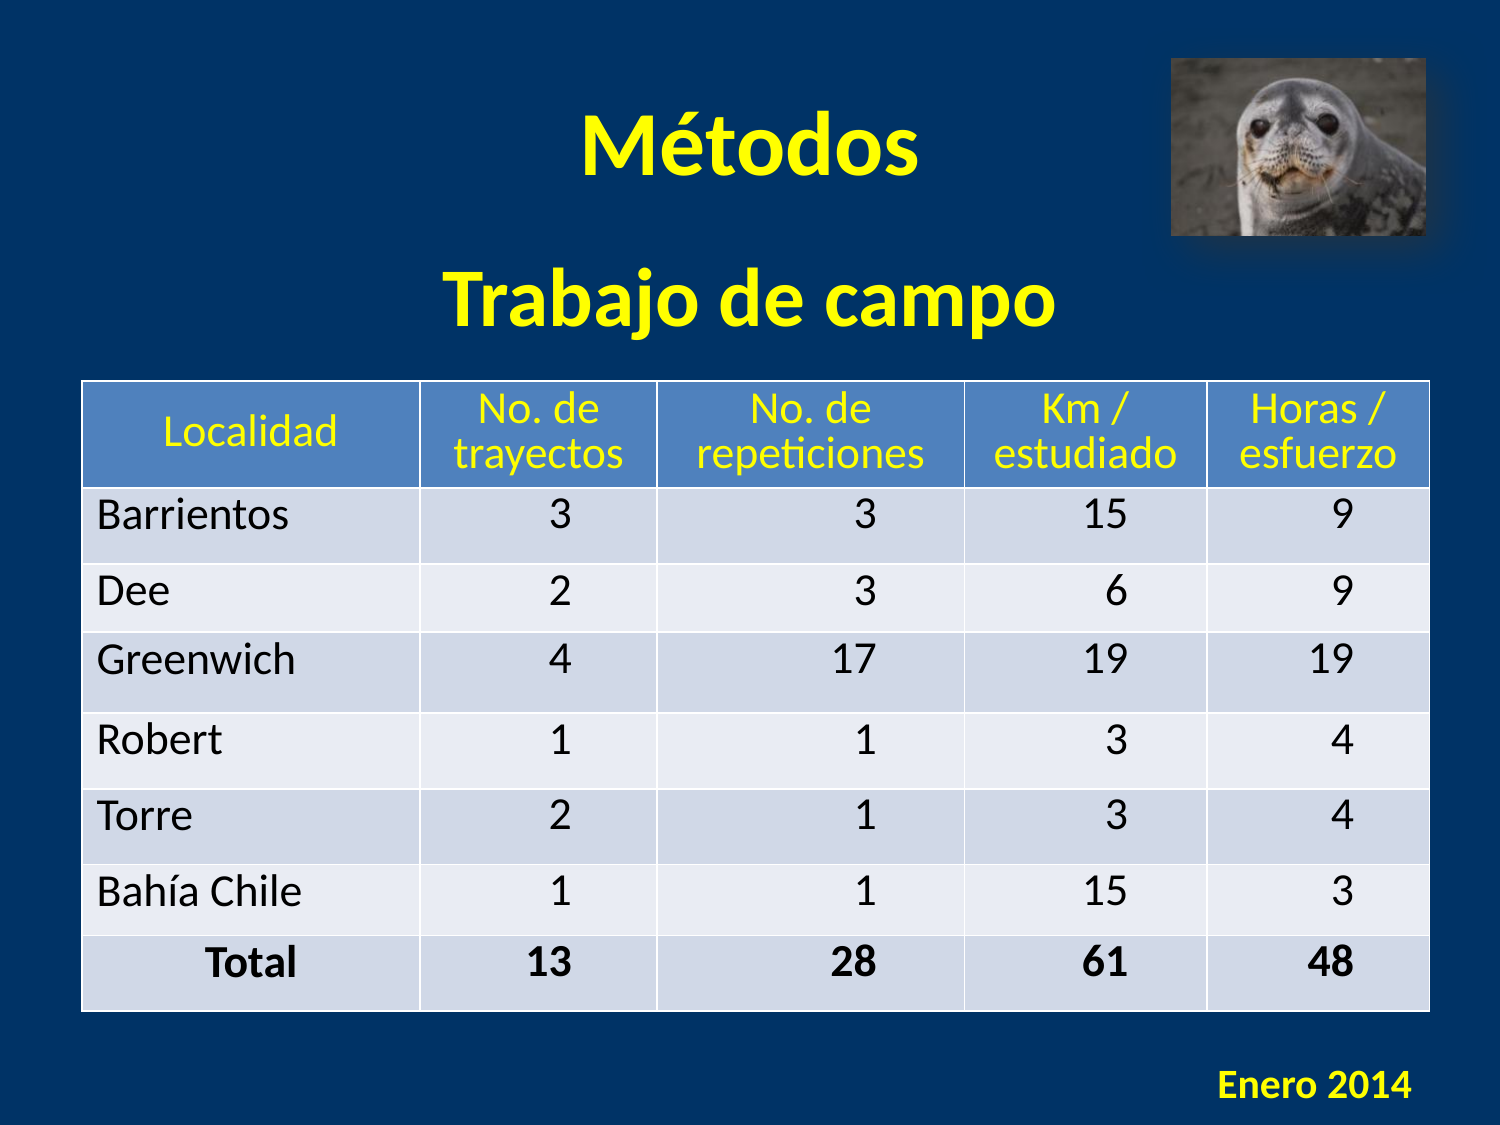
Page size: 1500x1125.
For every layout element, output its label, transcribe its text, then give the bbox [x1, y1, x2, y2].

table_cell 4 [1208, 790, 1429, 864]
table_cell 3 [421, 489, 656, 563]
table_header Horas / esfuerzo [1208, 382, 1429, 487]
table_cell 6 [965, 565, 1206, 631]
table_cell 48 [1208, 936, 1429, 1010]
table_cell Greenwich [83, 633, 419, 712]
table_cell 9 [1208, 565, 1429, 631]
table_cell 3 [965, 714, 1206, 788]
picture [1171, 58, 1426, 236]
text_box Trabajo de campo [0, 235, 1500, 351]
table_cell 1 [421, 714, 656, 788]
table_cell 1 [658, 714, 964, 788]
table_cell 28 [658, 936, 964, 1010]
table_cell 4 [1208, 714, 1429, 788]
table_cell 2 [421, 565, 656, 631]
table_cell 13 [421, 936, 656, 1010]
text_box Enero 2014 [738, 1049, 1428, 1125]
table_cell Bahía Chile [83, 865, 419, 935]
table_cell Dee [83, 565, 419, 631]
table_cell 19 [1208, 633, 1429, 712]
title Métodos [75, 45, 1189, 233]
table_cell 3 [1208, 865, 1429, 935]
table_cell Barrientos [83, 489, 419, 563]
table_cell 2 [421, 790, 656, 864]
table_cell 61 [965, 936, 1206, 1010]
table_cell 19 [965, 633, 1206, 712]
table_header Km / estudiado [965, 382, 1206, 487]
table_cell 9 [1208, 489, 1429, 563]
table_header Localidad [83, 382, 419, 487]
table_cell 1 [658, 790, 964, 864]
table_header No. de trayectos [421, 382, 656, 487]
table_cell 15 [965, 489, 1206, 563]
table_cell 4 [421, 633, 656, 712]
table_cell Total [83, 936, 419, 1010]
table_cell Torre [83, 790, 419, 864]
table_cell 3 [658, 489, 964, 563]
table_cell 1 [658, 865, 964, 935]
table_header No. de repeticiones [658, 382, 964, 487]
table_cell 1 [421, 865, 656, 935]
table_cell 17 [658, 633, 964, 712]
table_cell 3 [965, 790, 1206, 864]
table_cell 3 [658, 565, 964, 631]
table_cell Robert [83, 714, 419, 788]
table_cell 15 [965, 865, 1206, 935]
